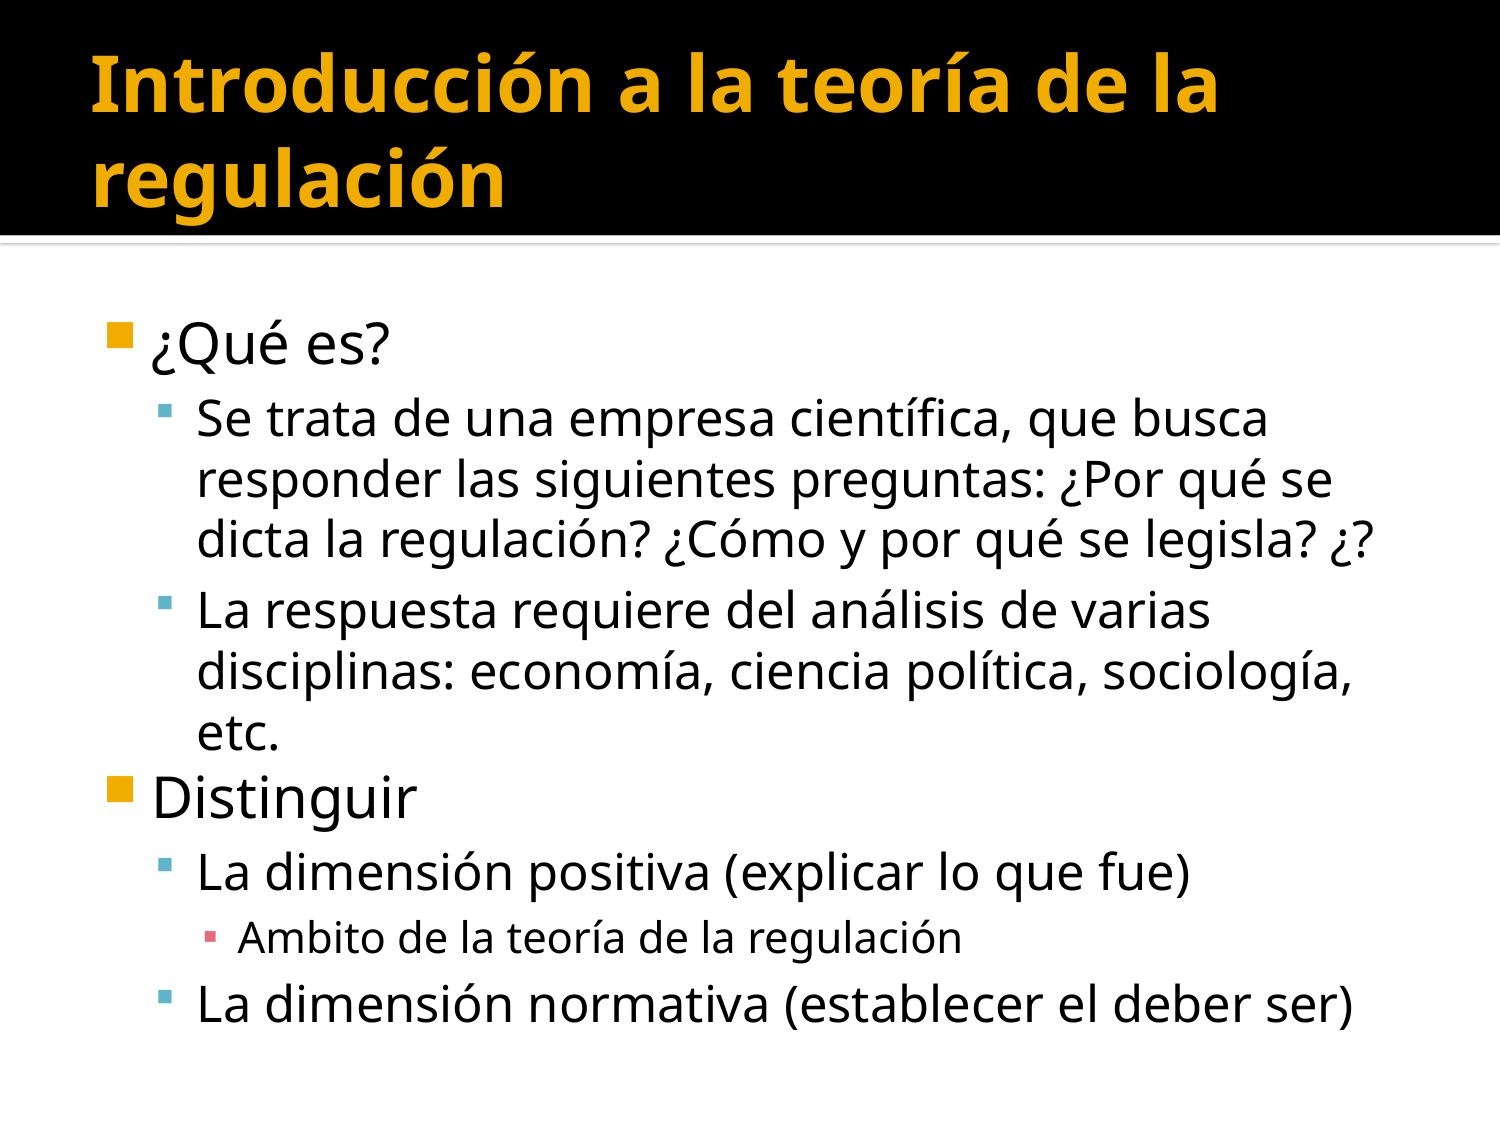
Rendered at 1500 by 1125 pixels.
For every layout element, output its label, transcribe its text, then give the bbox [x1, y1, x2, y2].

title Introducción a la teoría de la regulación [75, 25, 1425, 231]
list ¿Qué es? Se trata de una empresa científica, que busca responder las siguientes preguntas: ¿Por qué se dicta la regulación? ¿Cómo y por qué se legisla? ¿? La respuesta requiere del análisis de varias disciplinas: economía, ciencia política, sociología, etc. Distinguir La dimensión positiva (explicar lo que fue) Ambito de la teoría de la regulación La dimensión normativa (establecer el deber ser) [75, 291, 1425, 1050]
